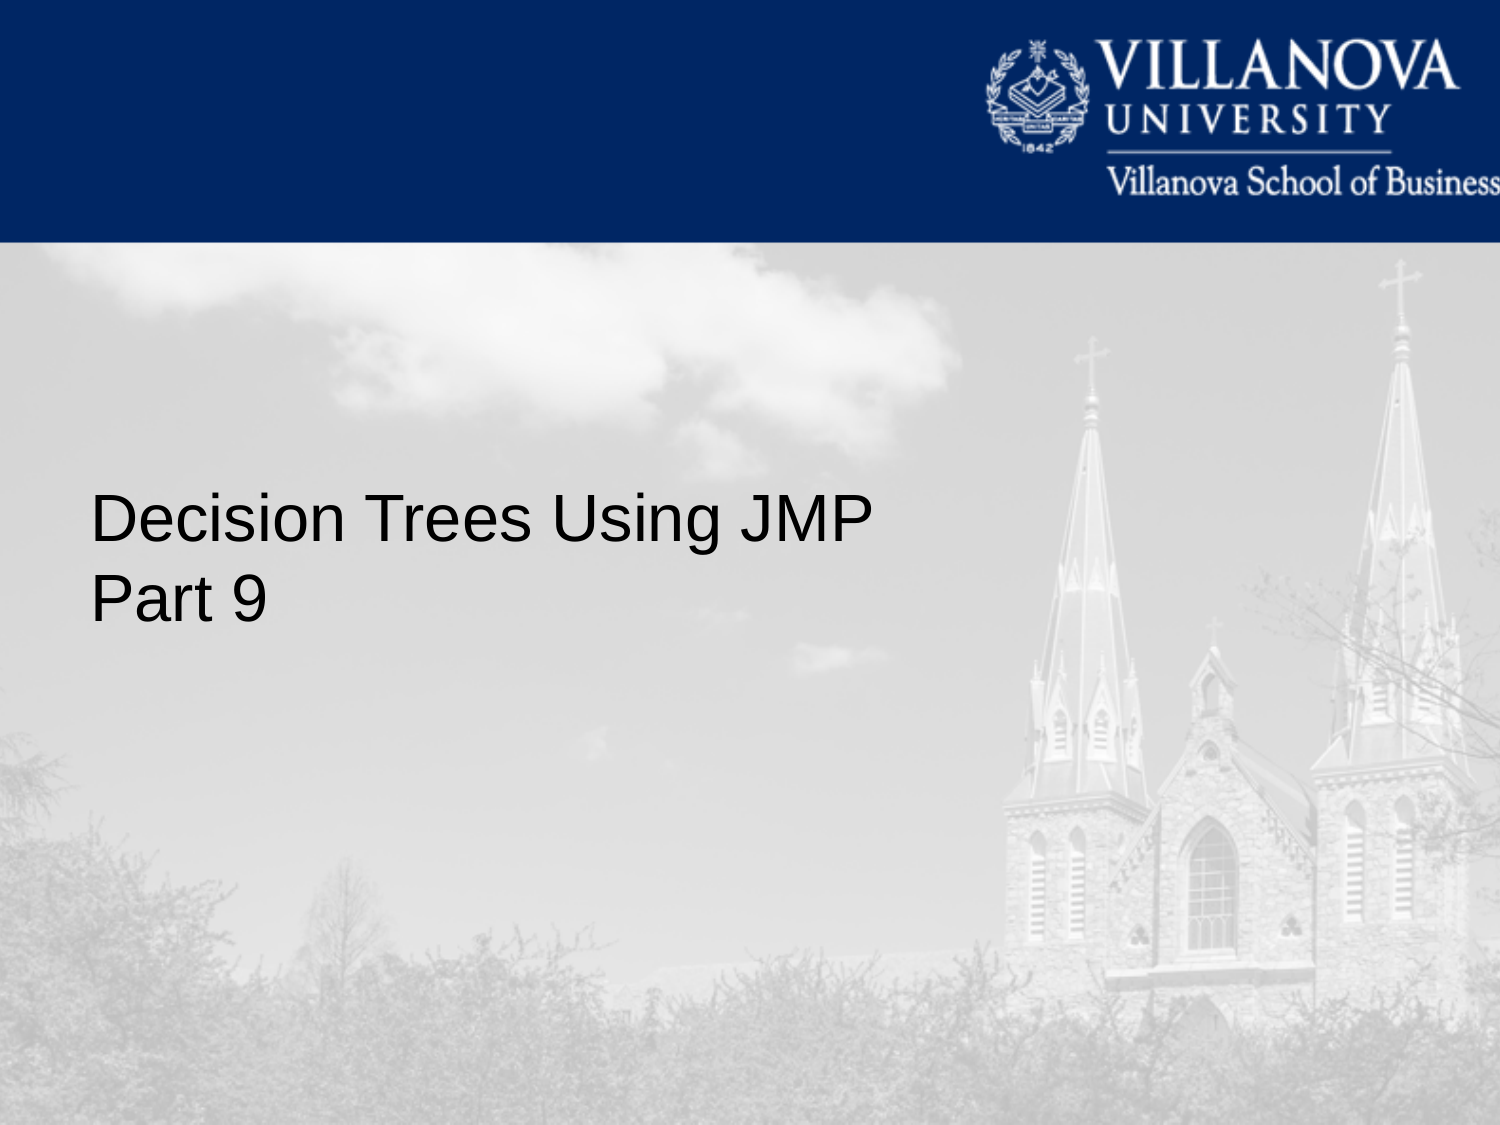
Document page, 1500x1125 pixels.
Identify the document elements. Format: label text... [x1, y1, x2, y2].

title Decision Trees Using JMP Part 9 [75, 462, 1238, 650]
picture [0, 0, 1500, 1125]
